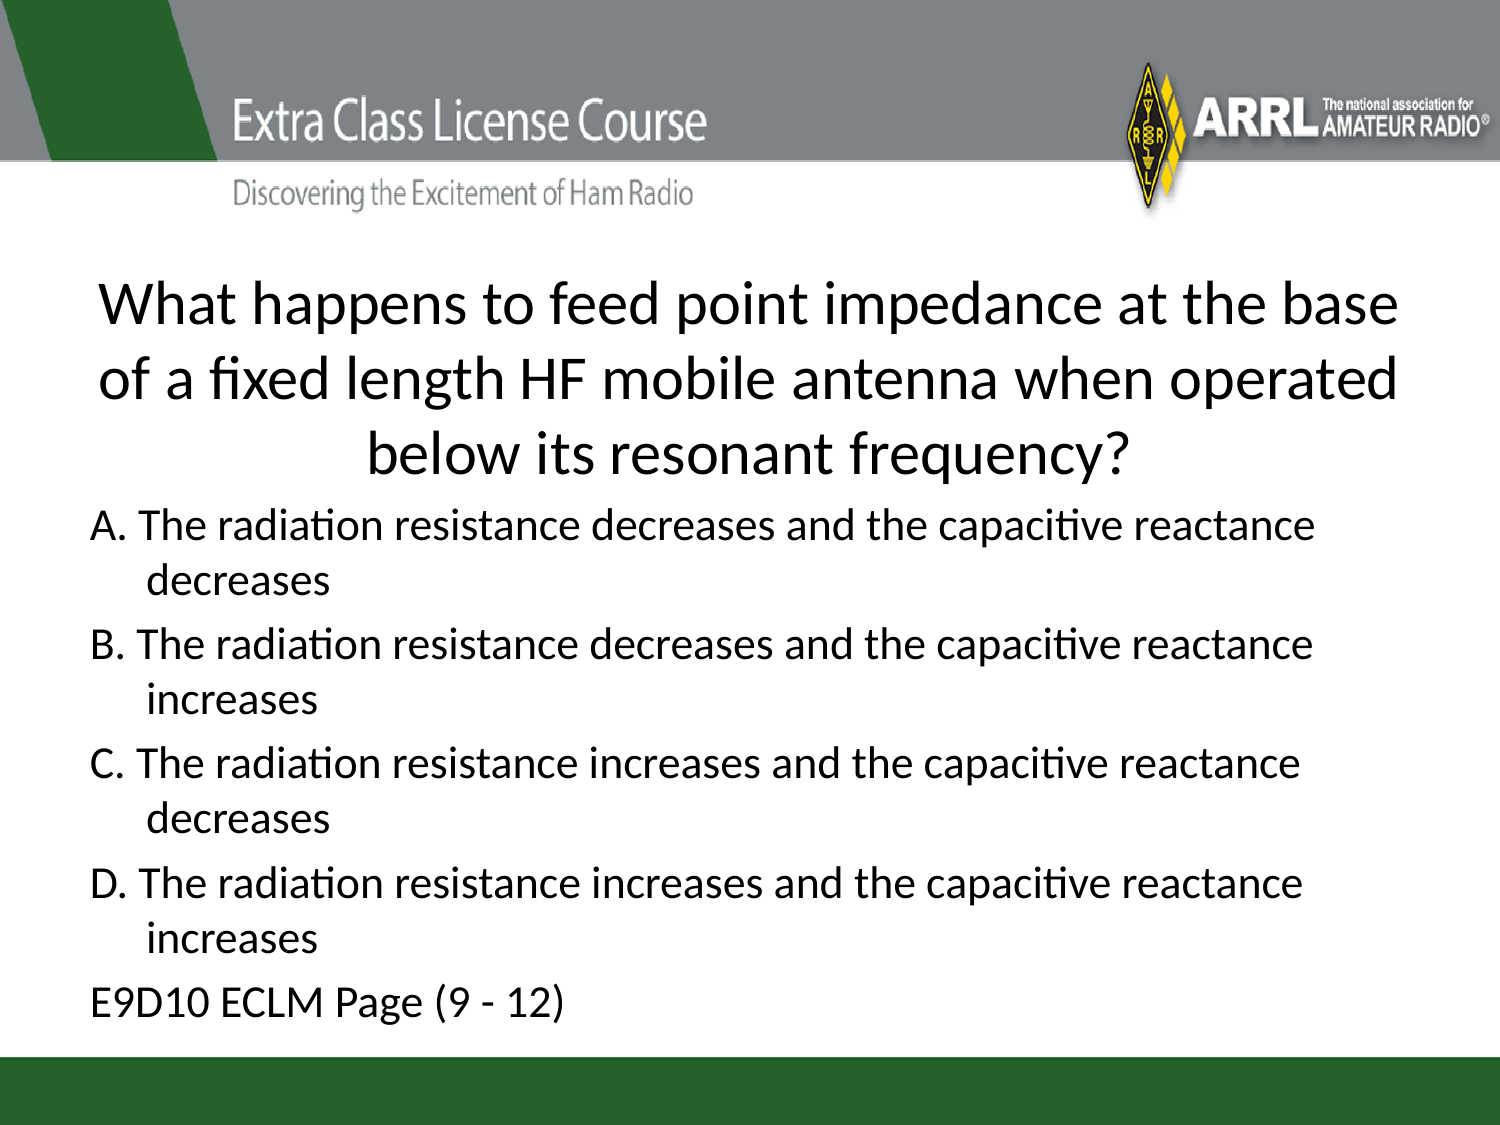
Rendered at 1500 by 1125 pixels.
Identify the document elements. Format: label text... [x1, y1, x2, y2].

picture [0, 0, 1500, 1125]
list A. The radiation resistance decreases and the capacitive reactance decreases B. The radiation resistance decreases and the capacitive reactance increases C. The radiation resistance increases and the capacitive reactance decreases D. The radiation resistance increases and the capacitive reactance increases E9D10 ECLM Page (9 - 12) [75, 487, 1425, 1005]
title What happens to feed point impedance at the base of a fixed length HF mobile antenna when operated below its resonant frequency? [75, 254, 1425, 435]
